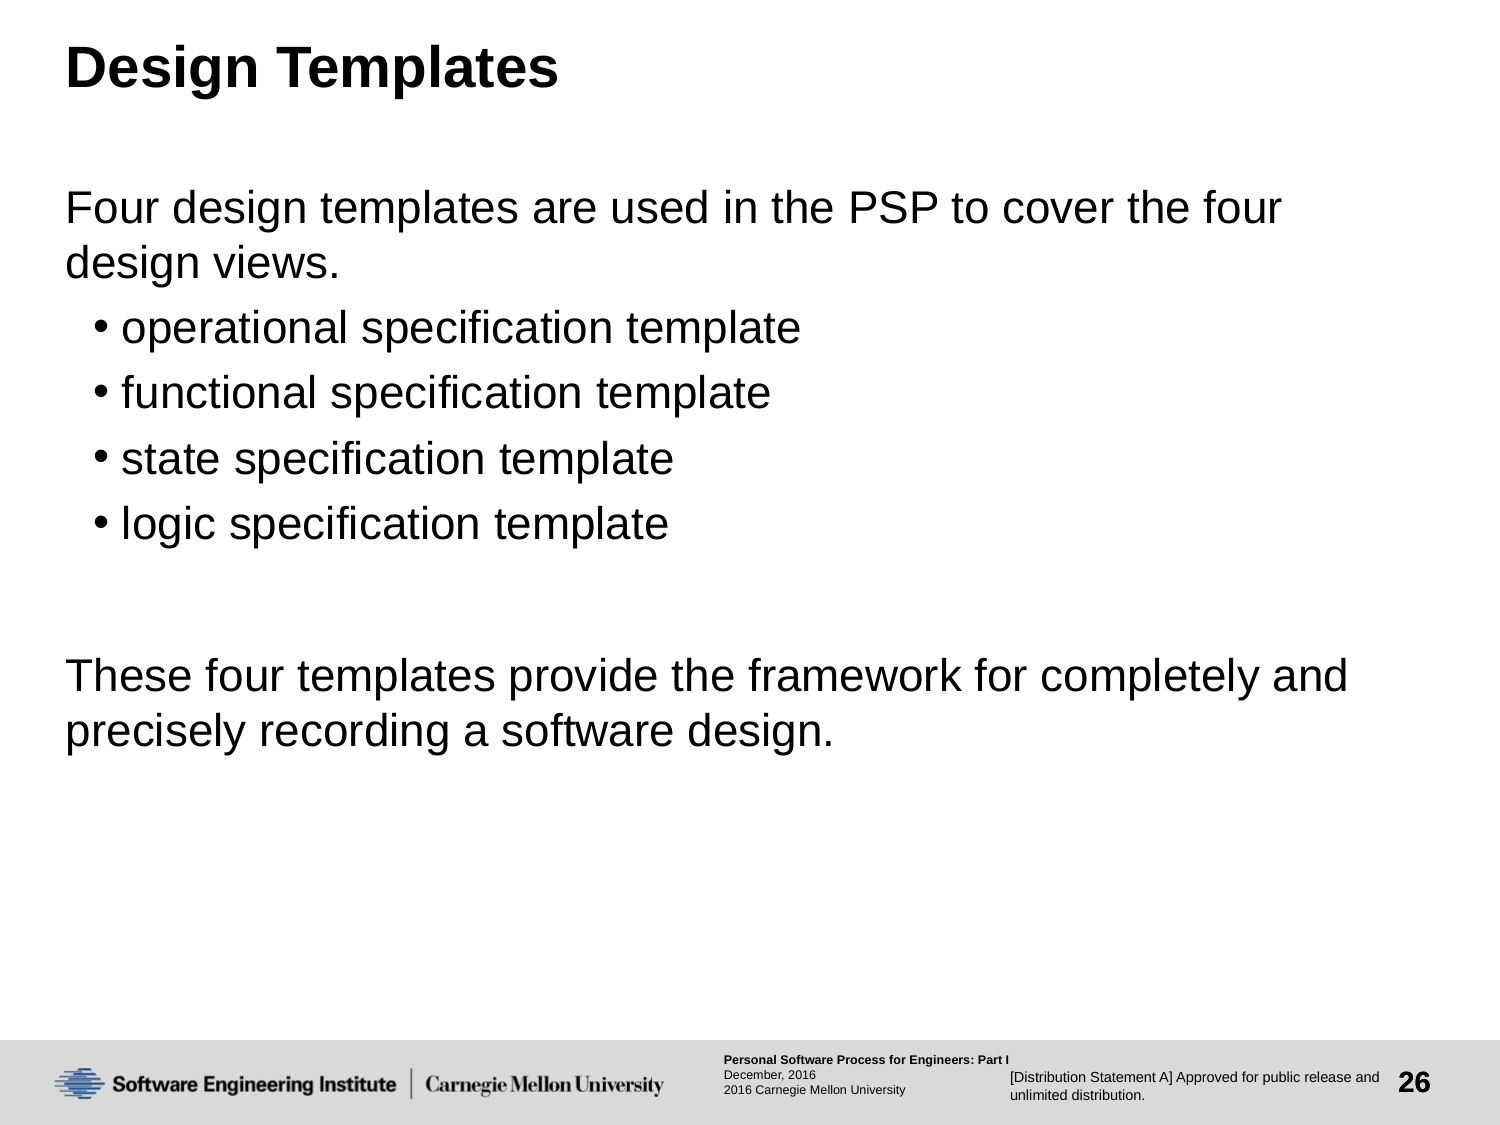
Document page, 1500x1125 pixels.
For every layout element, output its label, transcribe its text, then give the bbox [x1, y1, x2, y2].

title Design Templates [65, 37, 1313, 148]
picture [46, 1061, 673, 1104]
list Four design templates are used in the PSP to cover the four design views. operational specification template functional specification template state specification template logic specification template These four templates provide the framework for completely and precisely recording a software design. [65, 177, 1431, 1000]
